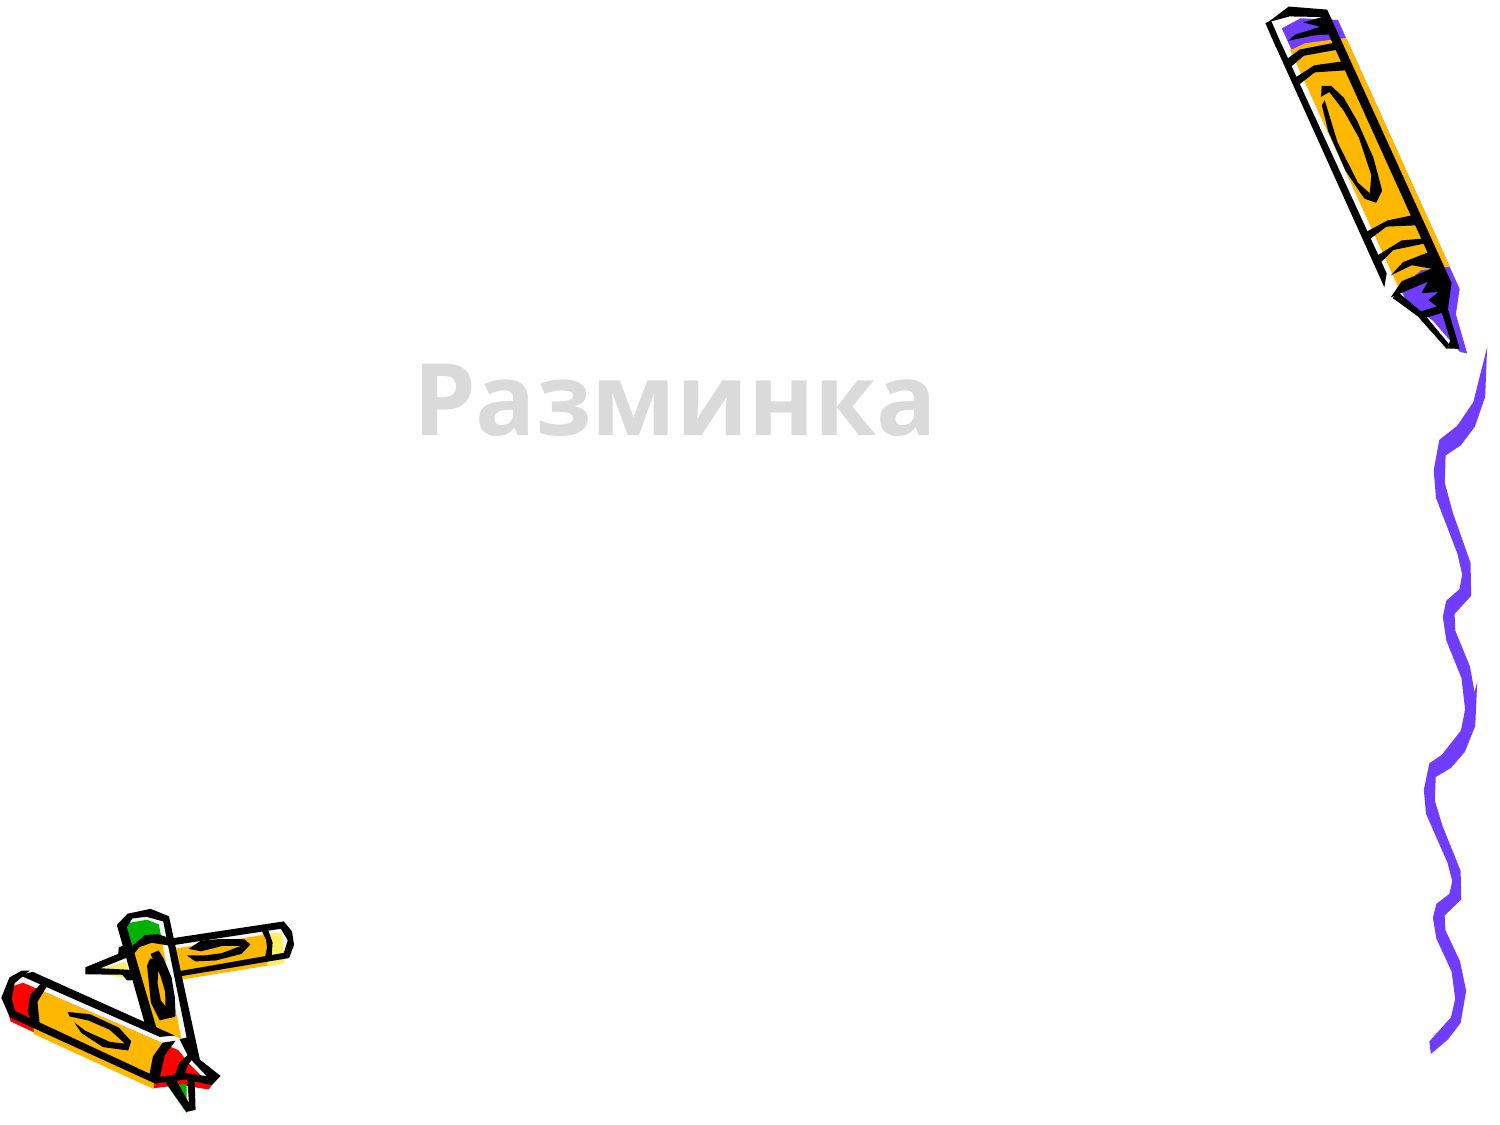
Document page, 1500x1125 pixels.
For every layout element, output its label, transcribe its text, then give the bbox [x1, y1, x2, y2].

text_box Разминка [396, 326, 1068, 465]
